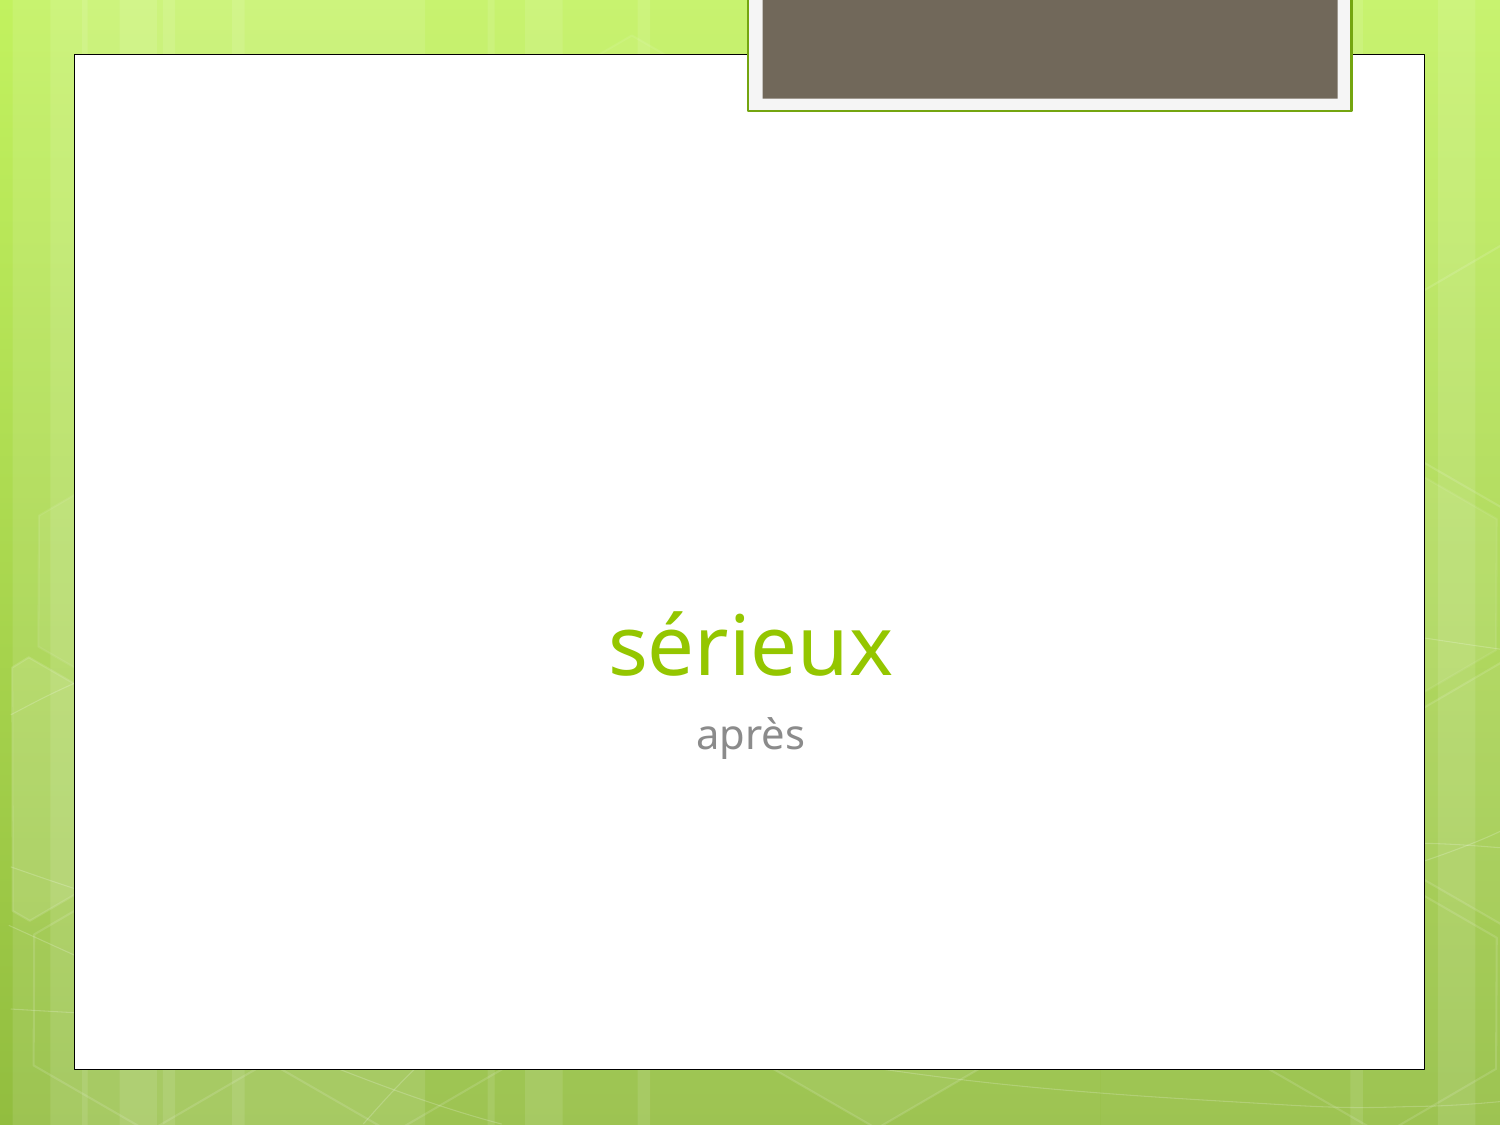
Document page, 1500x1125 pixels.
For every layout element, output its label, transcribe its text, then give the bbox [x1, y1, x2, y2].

list après [206, 699, 1296, 950]
title sérieux [206, 475, 1296, 699]
